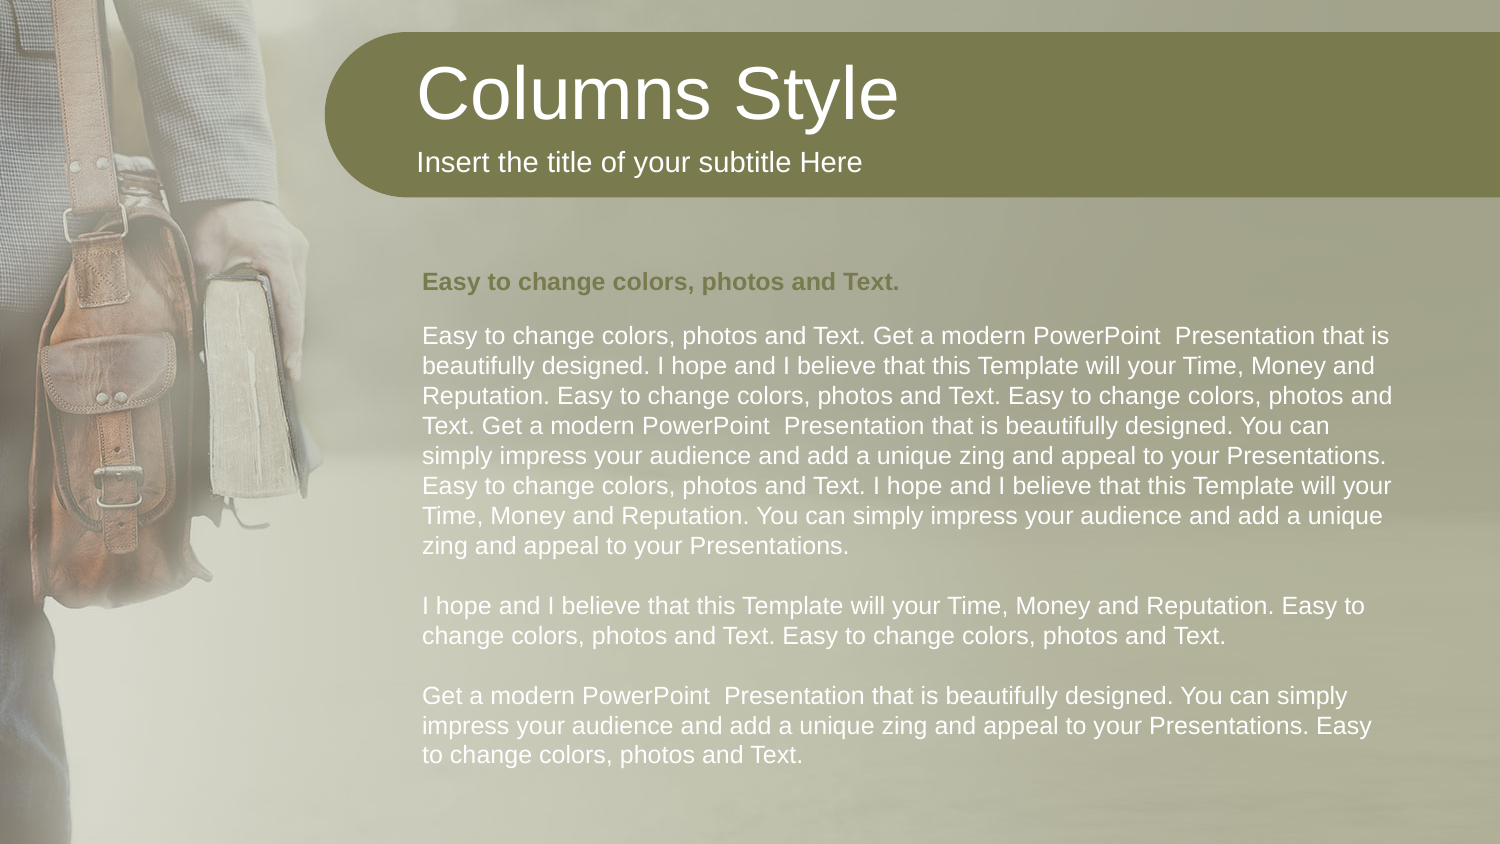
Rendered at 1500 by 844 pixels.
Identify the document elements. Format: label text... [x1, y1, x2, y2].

picture [0, 0, 1500, 844]
list Columns Style [401, 42, 1500, 136]
list Insert the title of your subtitle Here [401, 136, 1500, 185]
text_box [407, 257, 1412, 780]
